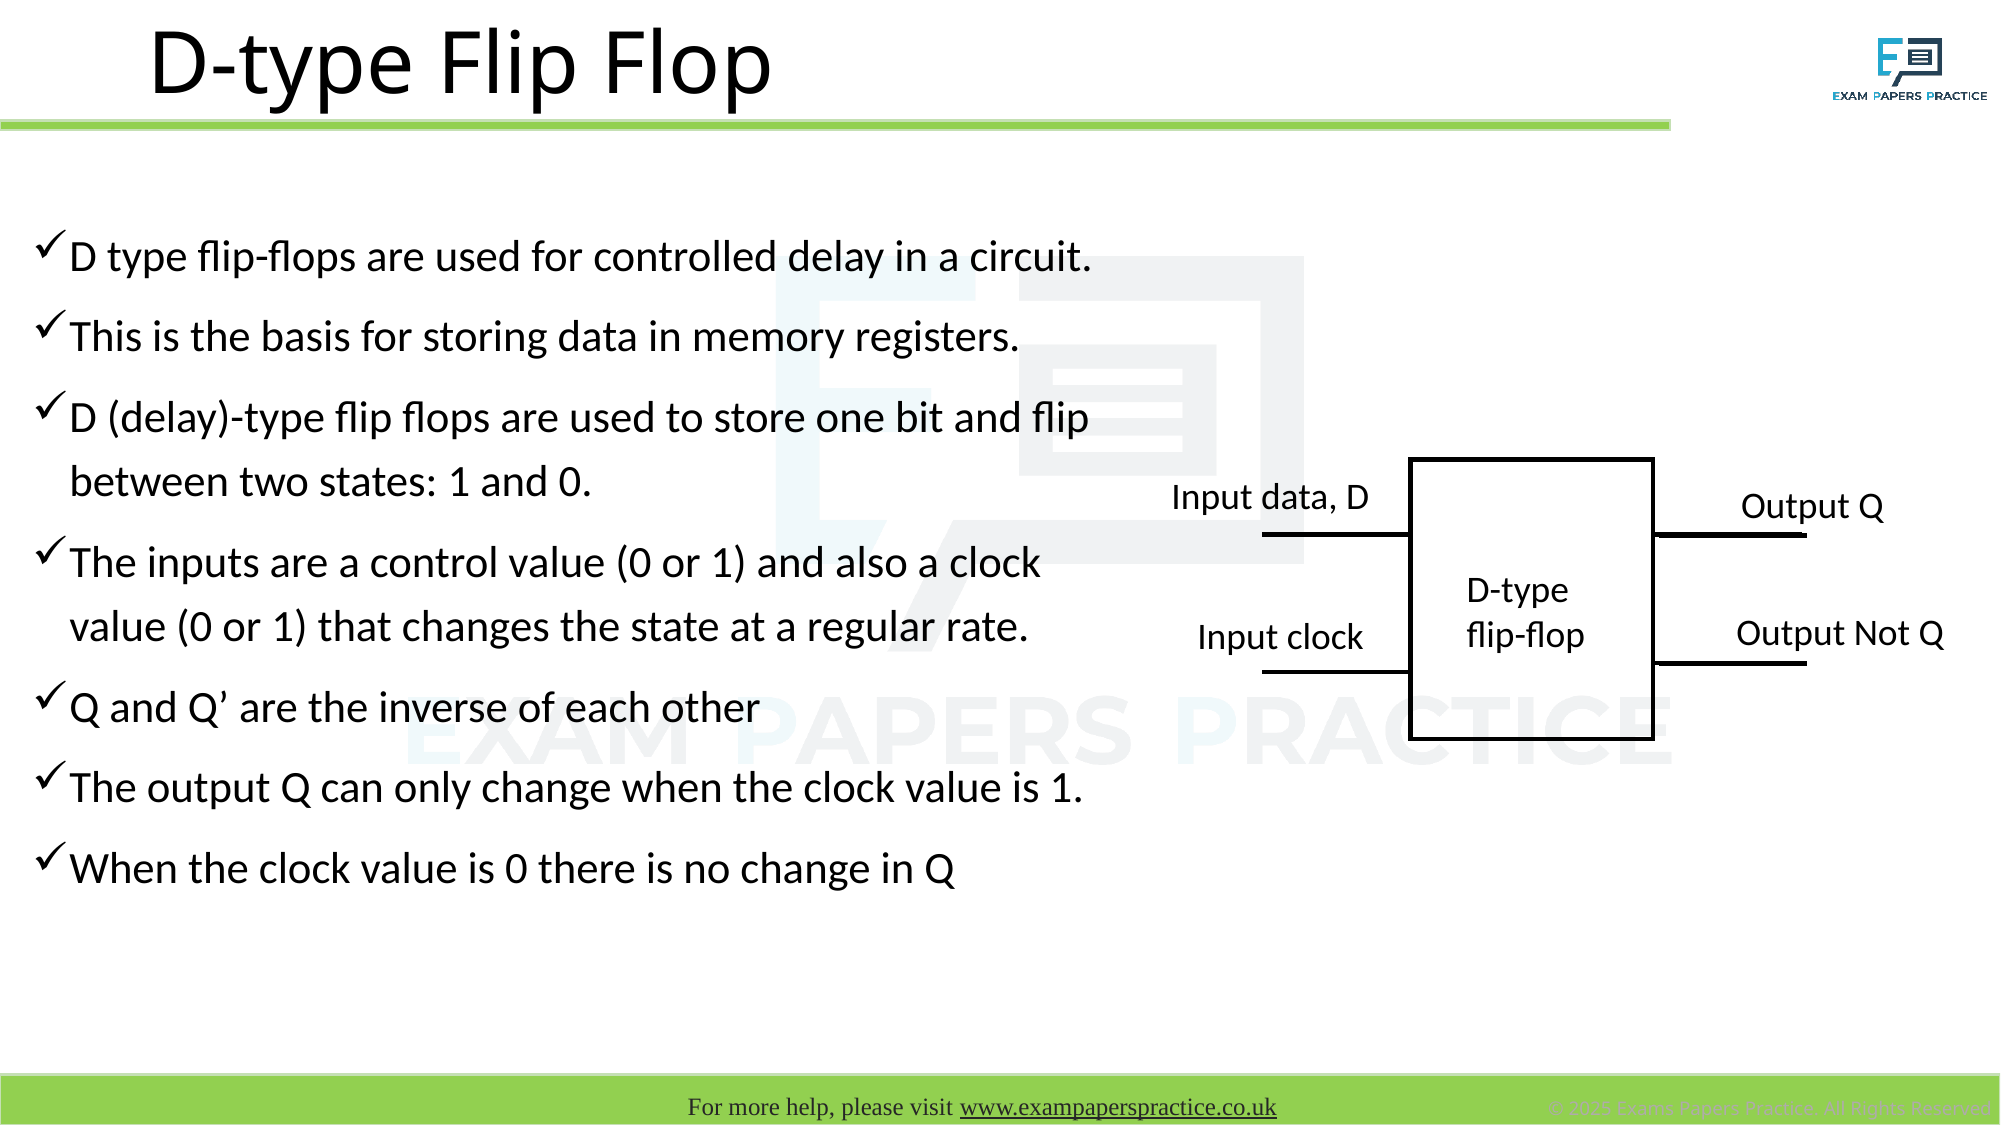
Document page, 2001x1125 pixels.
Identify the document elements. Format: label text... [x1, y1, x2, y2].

list D type flip-flops are used for controlled delay in a circuit. This is the basis for storing data in memory registers. D (delay)-type flip flops are used to store one bit and flip between two states: 1 and 0. The inputs are a control value (0 or 1) and also a clock value (0 or 1) that changes the state at a regular rate. Q and Q’ are the inverse of each other The output Q can only change when the clock value is 1. When the clock value is 0 there is no change in Q [17, 208, 1117, 1037]
title D-type Flip Flop [132, 11, 1858, 121]
text_box Input data, D [1156, 464, 1437, 525]
text_box Output Q [1726, 473, 2000, 534]
text_box Output Not Q [1721, 600, 2000, 661]
text_box Input clock [1182, 604, 1463, 664]
text_box [1410, 458, 1654, 740]
text_box D-type flip-flop [1451, 557, 1612, 663]
